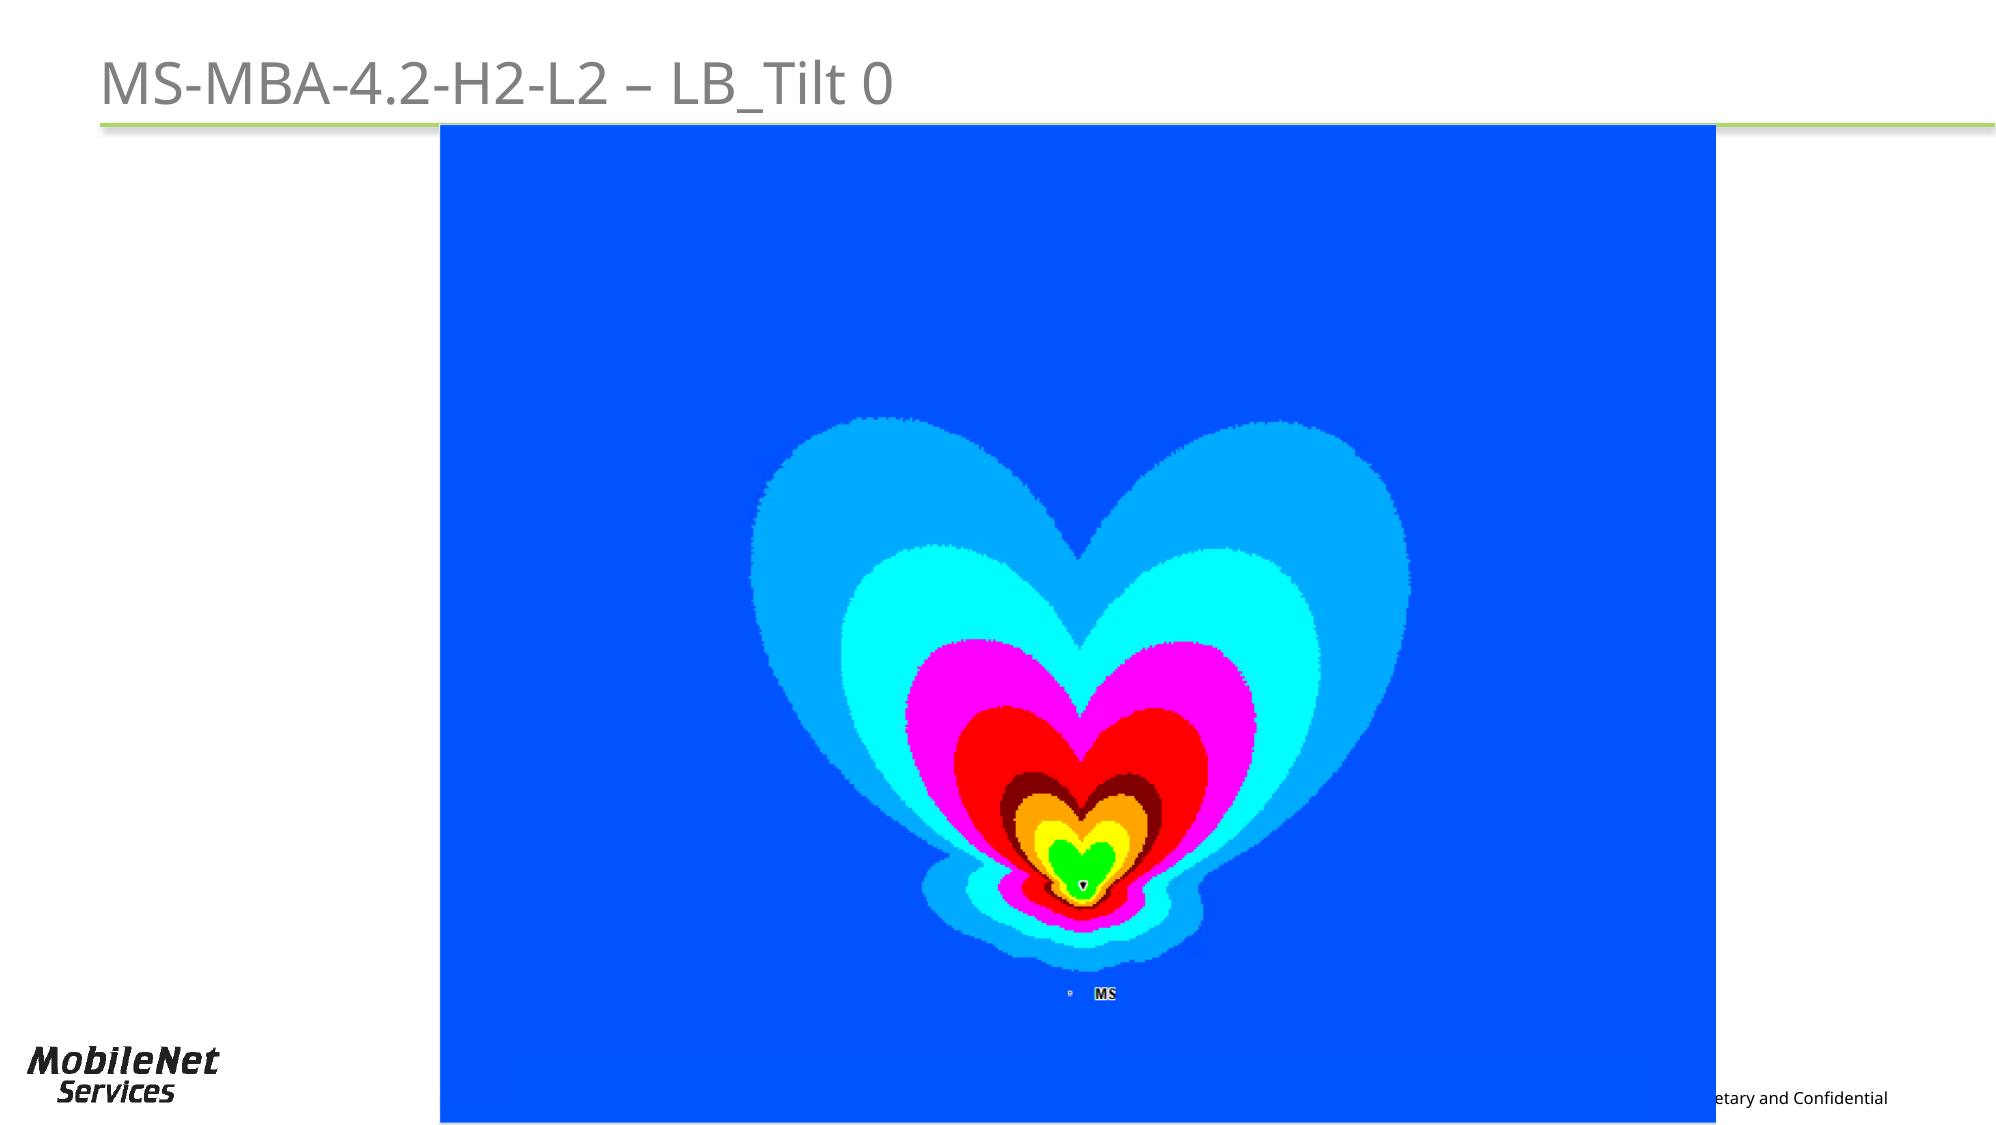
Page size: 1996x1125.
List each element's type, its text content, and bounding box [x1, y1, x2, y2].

picture [19, 1037, 226, 1113]
picture [438, 124, 1716, 1125]
title MS-MBA-4.2-H2-L2 – LB_Tilt 0 [85, 0, 1881, 175]
